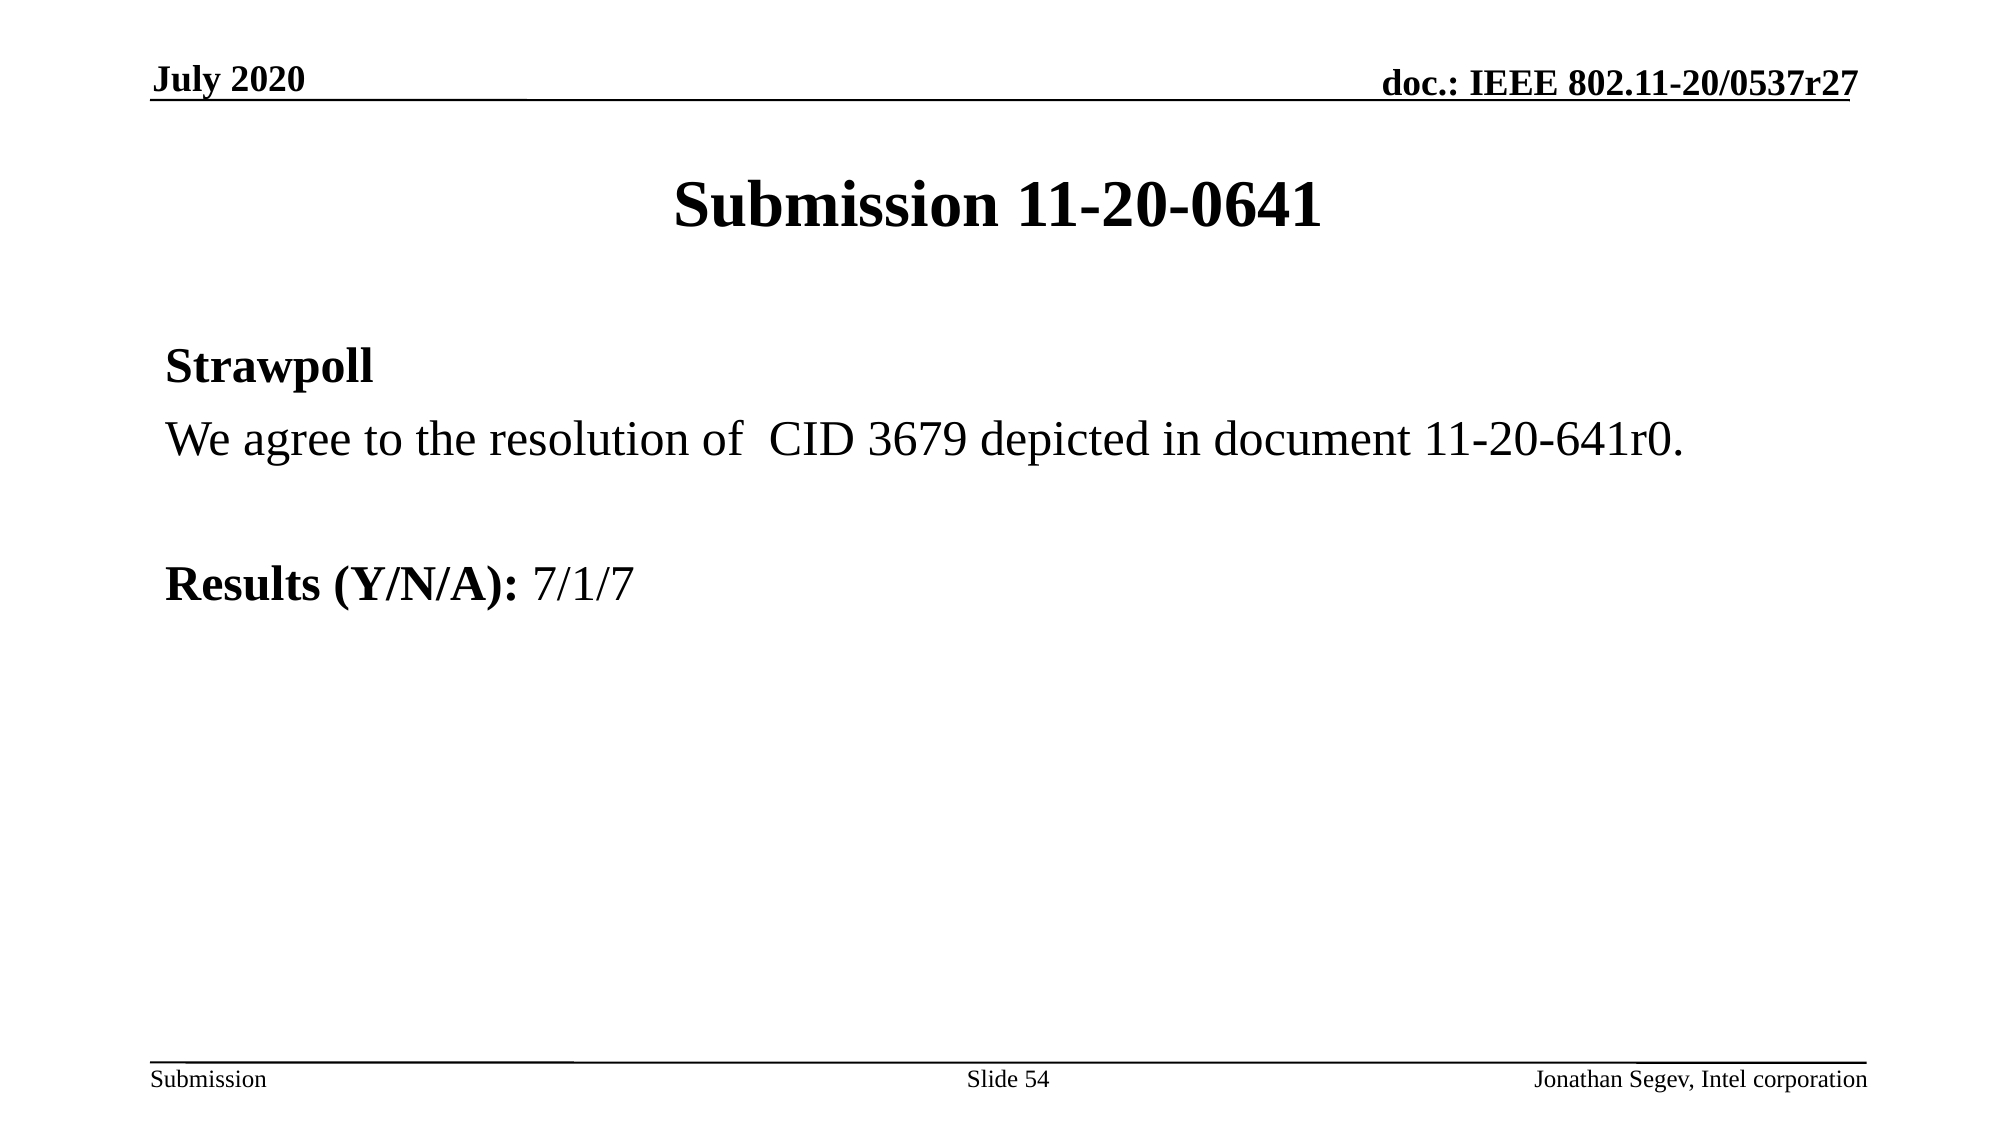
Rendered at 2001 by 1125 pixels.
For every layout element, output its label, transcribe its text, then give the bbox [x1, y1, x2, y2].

slide_number Slide 54 [950, 1061, 1067, 1123]
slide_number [152, 54, 563, 100]
footer Jonathan Segev, Intel corporation [1171, 1061, 1869, 1093]
title Submission 11-20-0641 [149, 112, 1850, 288]
list Strawpoll We agree to the resolution of CID 3679 depicted in document 11-20-641r0. Results (Y/N/A): 7/1/7 [149, 324, 1850, 1000]
